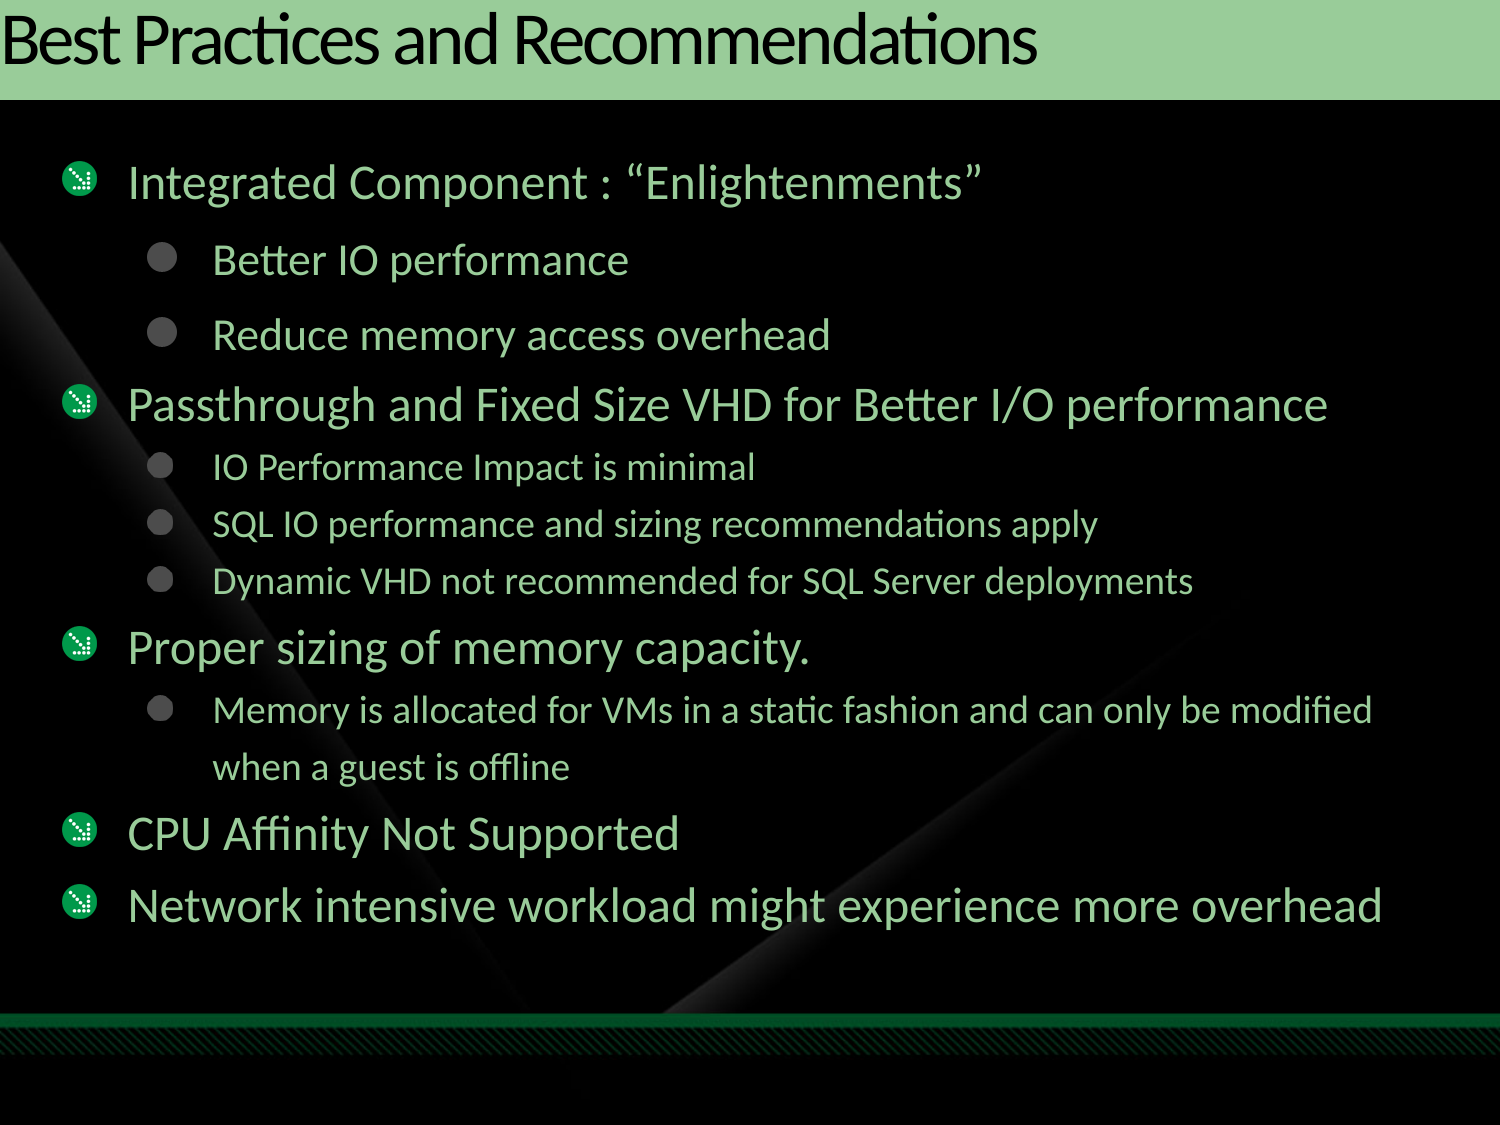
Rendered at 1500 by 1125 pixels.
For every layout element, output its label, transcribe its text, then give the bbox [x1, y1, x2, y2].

title Best Practices and Recommendations [0, 0, 1500, 100]
list Integrated Component : “Enlightenments” Better IO performance Reduce memory access overhead Passthrough and Fixed Size VHD for Better I/O performance IO Performance Impact is minimal SQL IO performance and sizing recommendations apply Dynamic VHD not recommended for SQL Server deployments Proper sizing of memory capacity. Memory is allocated for VMs in a static fashion and can only be modified when a guest is offline CPU Affinity Not Supported Network intensive workload might experience more overhead [62, 137, 1438, 551]
picture [0, 100, 1500, 1125]
